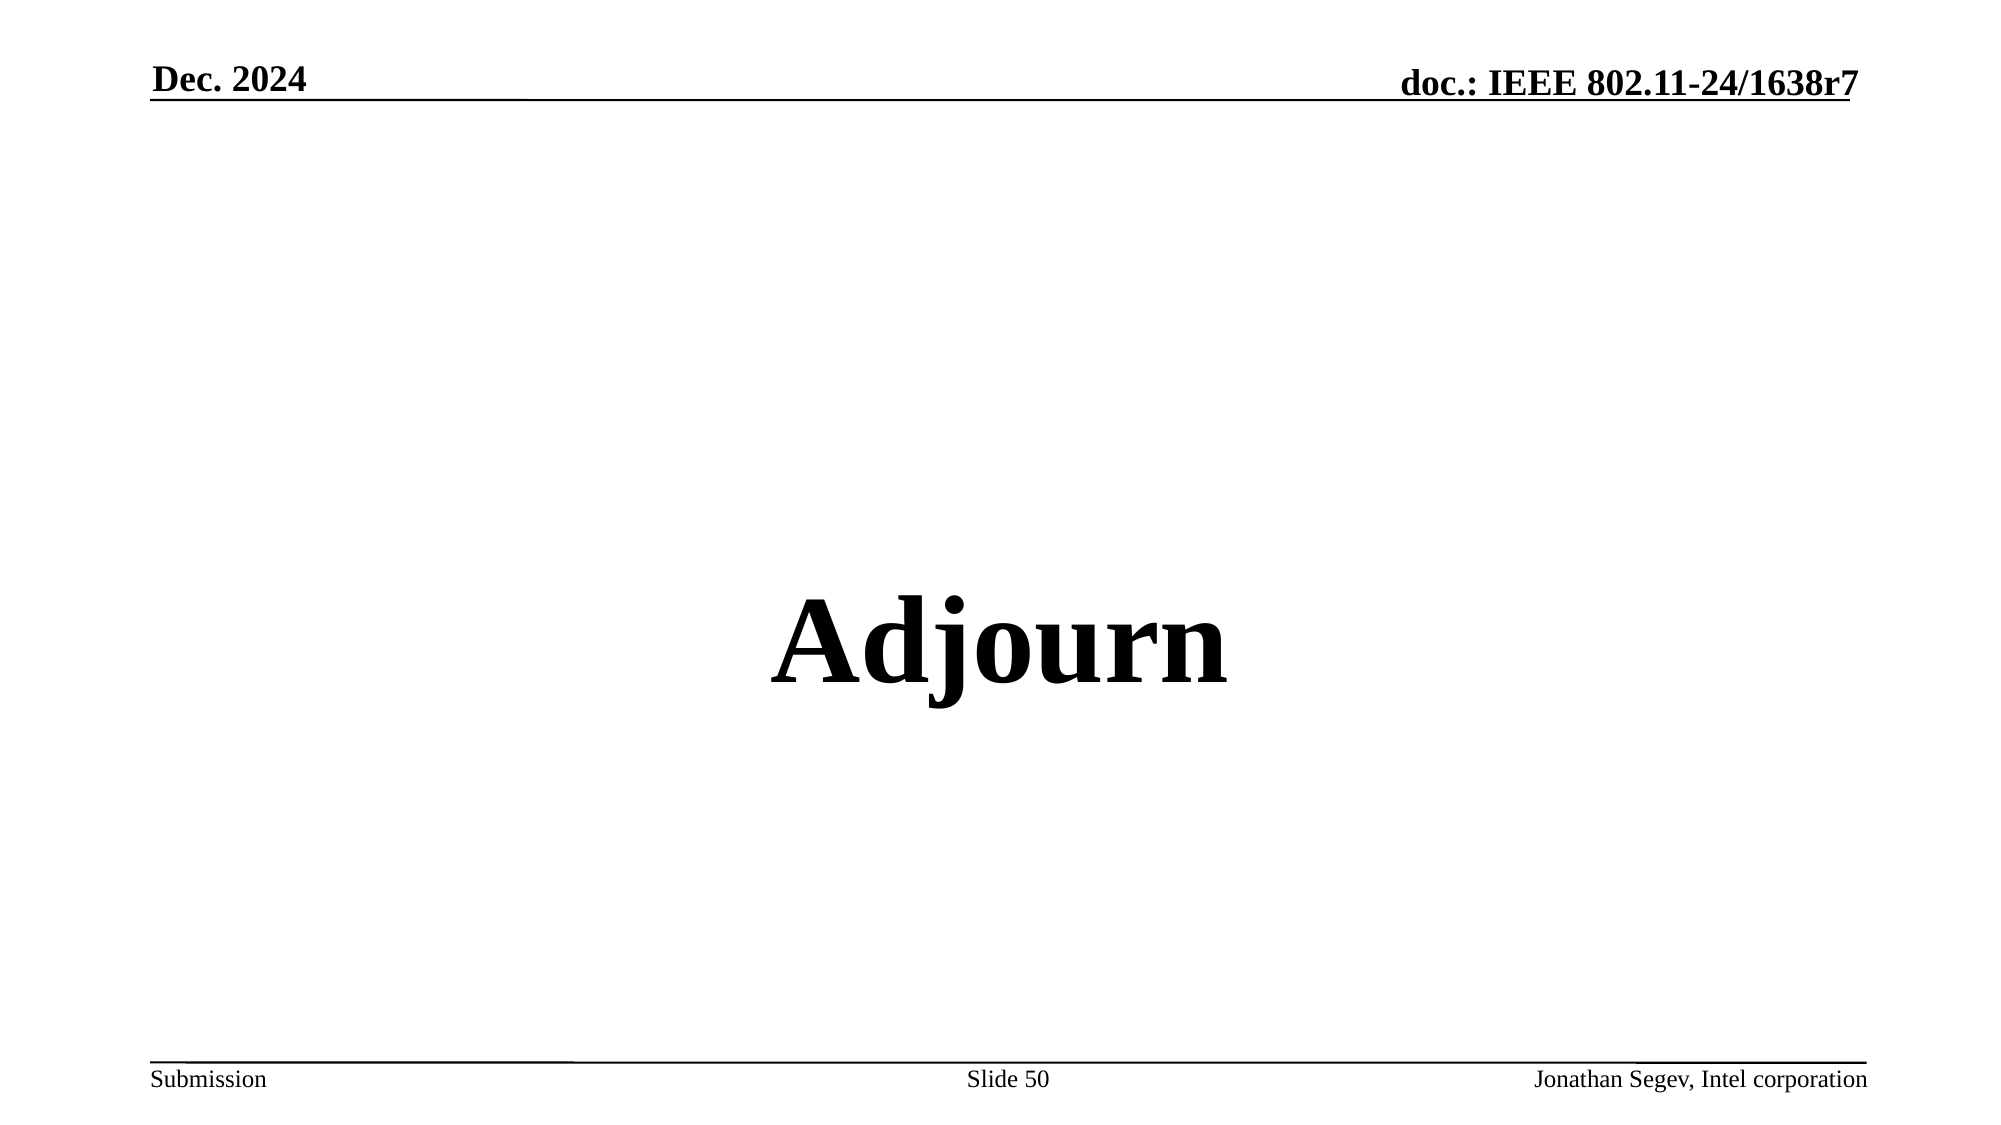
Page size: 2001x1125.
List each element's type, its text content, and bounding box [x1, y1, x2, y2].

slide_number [152, 54, 563, 100]
footer Jonathan Segev, Intel corporation [1171, 1061, 1869, 1093]
list Adjourn [149, 324, 1850, 1000]
slide_number Slide 50 [950, 1061, 1067, 1123]
